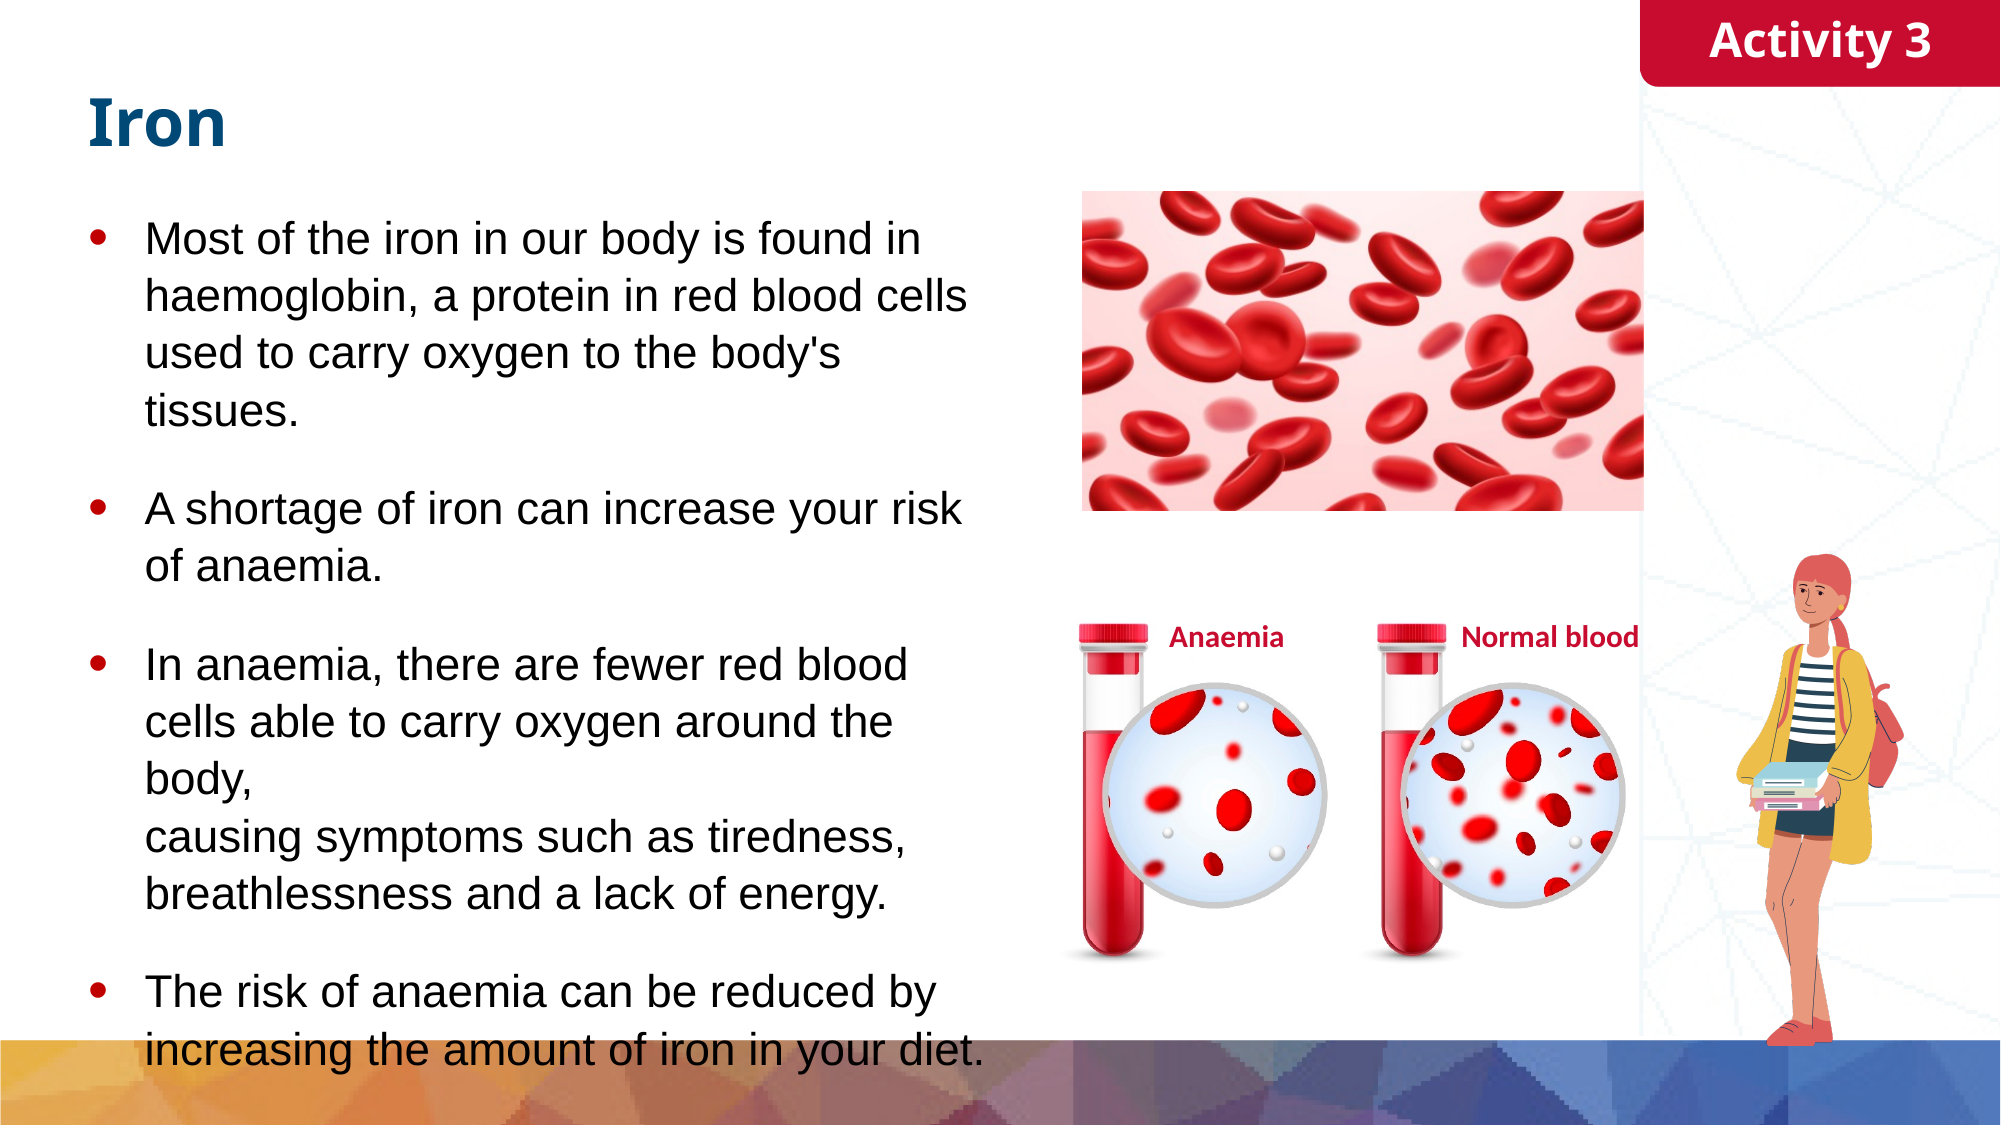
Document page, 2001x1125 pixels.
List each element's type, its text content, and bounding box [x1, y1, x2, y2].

list Most of the iron in our body is found in haemoglobin, a protein in red blood cells used to carry oxygen to the body's tissues. A shortage of iron can increase your risk of anaemia. In anaemia, there are fewer red blood cells able to carry oxygen around the body, causing symptoms such as tiredness, breathlessness and a lack of energy. The risk of anaemia can be reduced by increasing the amount of iron in your diet. [88, 206, 1107, 988]
picture [1047, 609, 1638, 971]
title Iron [88, 88, 1565, 161]
picture [0, 0, 2001, 1125]
